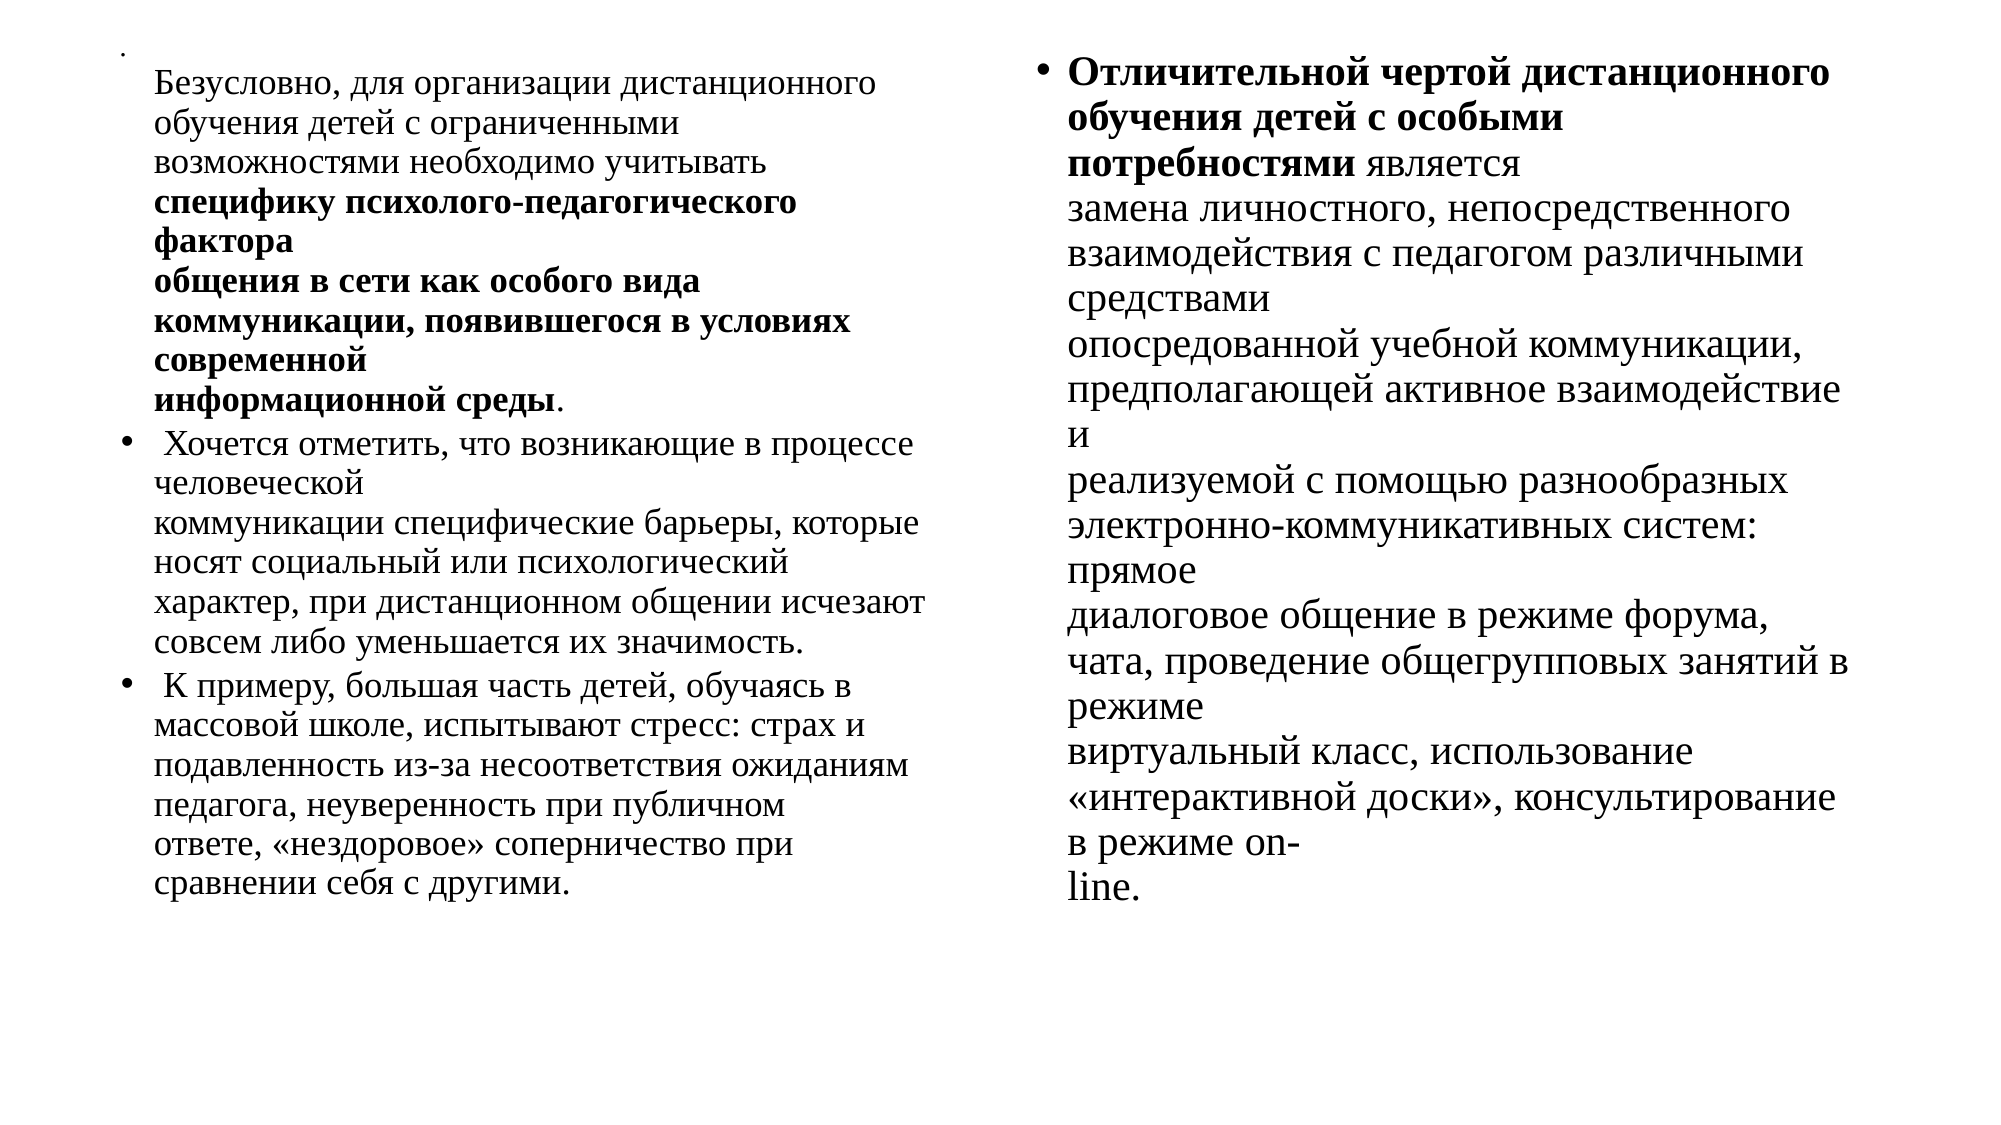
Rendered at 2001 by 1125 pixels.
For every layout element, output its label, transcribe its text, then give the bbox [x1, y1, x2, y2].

list Отличительной чертой дистанционного обучения детей с особыми потребностями является замена личностного, непосредственного взаимодействия c педагогом различными средствами опосредованной учебной коммуникации, предполагающей активное взаимодействие и реализуемой с помощью разнообразных электронно-коммуникативных систем: прямое диалоговое общение в режиме форума, чата, проведение общегрупповых занятий в режиме виртуальный класс, использование «интерактивной доски», консультирование в режиме on- line. [1020, 41, 1871, 1018]
list Безусловно, для организации дистанционного обучения детей с ограниченными возможностями необходимо учитывать специфику психолого-педагогического фактора общения в сети как особого вида коммуникации, появившегося в условиях современной информационной среды. Хочется отметить, что возникающие в процессе человеческой коммуникации специфические барьеры, которые носят социальный или психологический характер, при дистанционном общении исчезают совсем либо уменьшается их значимость. К примеру, большая часть детей, обучаясь в массовой школе, испытывают стресс: страх и подавленность из-за несоответствия ожиданиям педагога, неуверенность при публичном ответе, «нездоровое» соперничество при сравнении себя с другими. [105, 41, 956, 1048]
